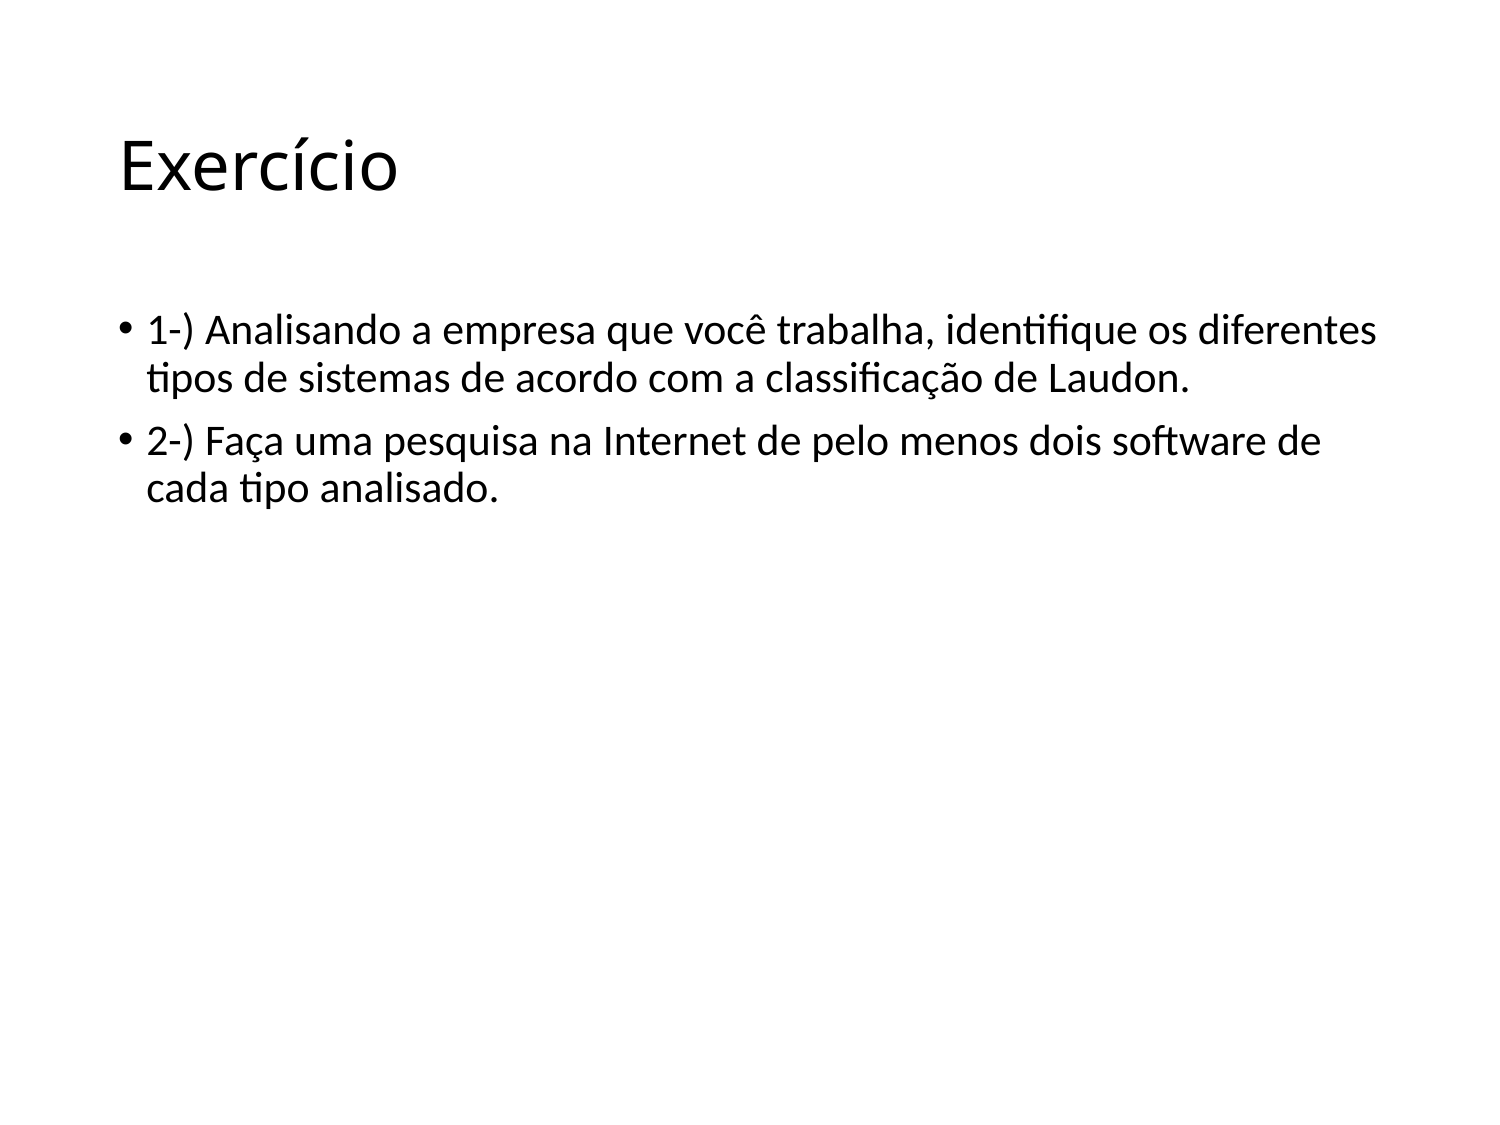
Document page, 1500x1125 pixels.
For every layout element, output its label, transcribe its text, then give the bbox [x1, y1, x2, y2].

title Exercício [103, 59, 1397, 278]
list 1-) Analisando a empresa que você trabalha, identifique os diferentes tipos de sistemas de acordo com a classificação de Laudon. 2-) Faça uma pesquisa na Internet de pelo menos dois software de cada tipo analisado. [103, 299, 1397, 1014]
